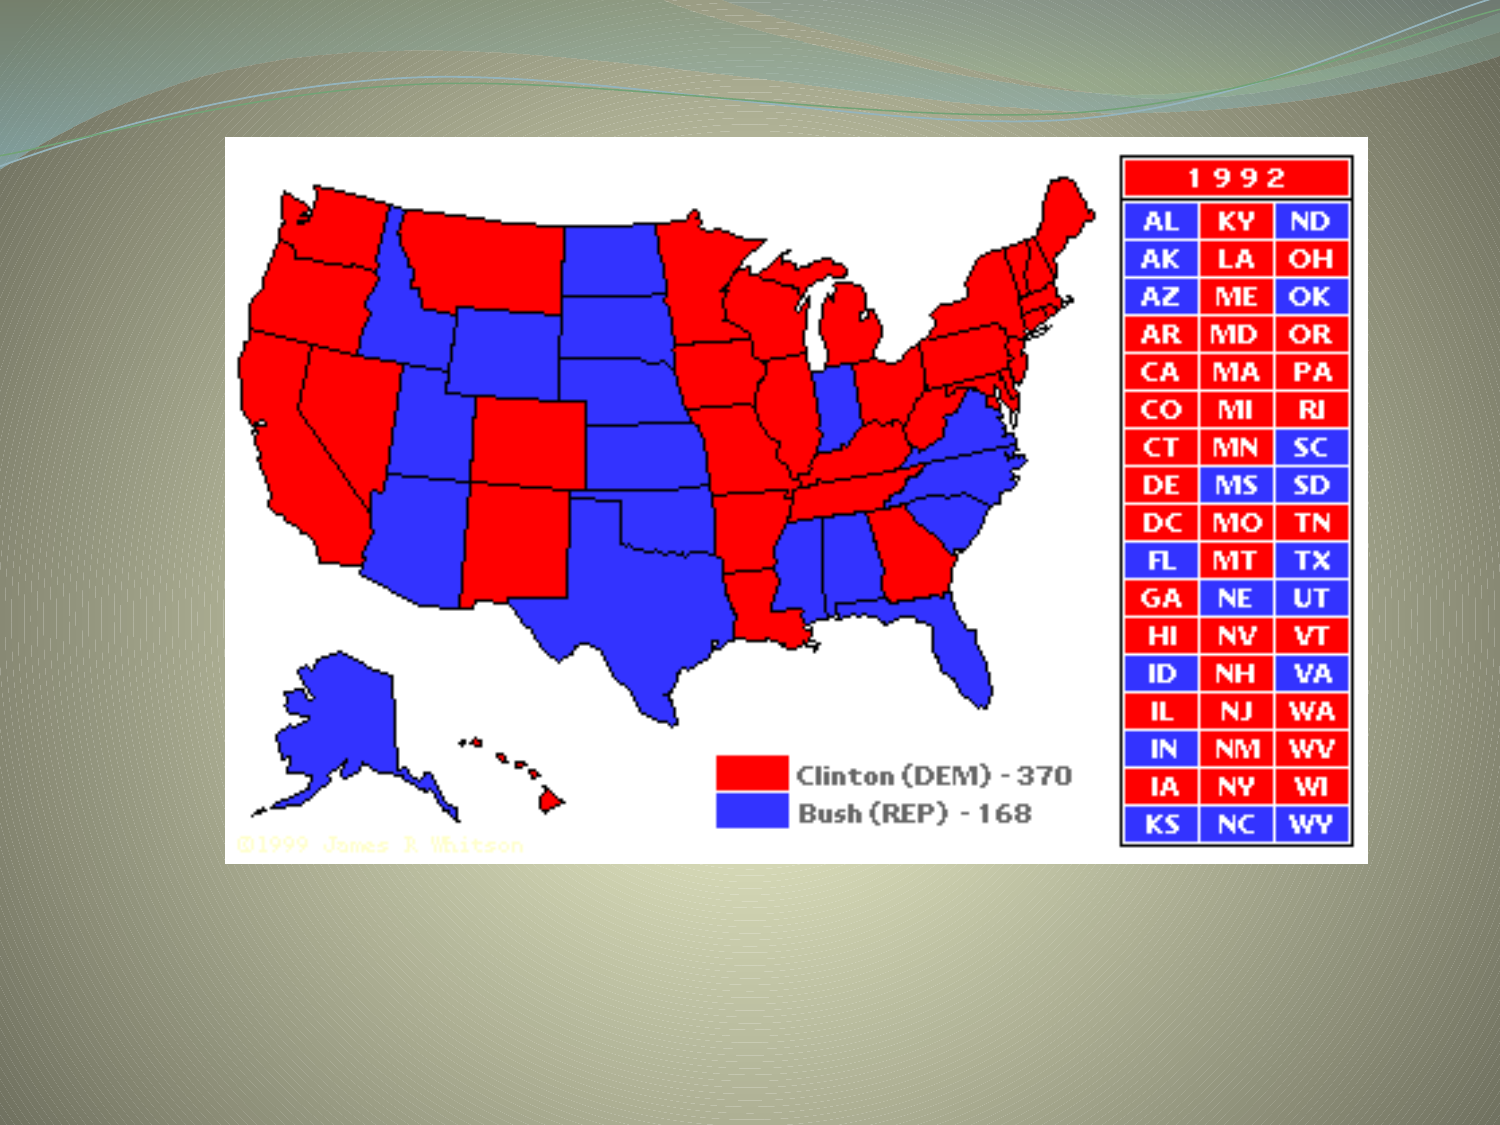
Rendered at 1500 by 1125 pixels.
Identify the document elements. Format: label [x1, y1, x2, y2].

list [224, 137, 1368, 864]
